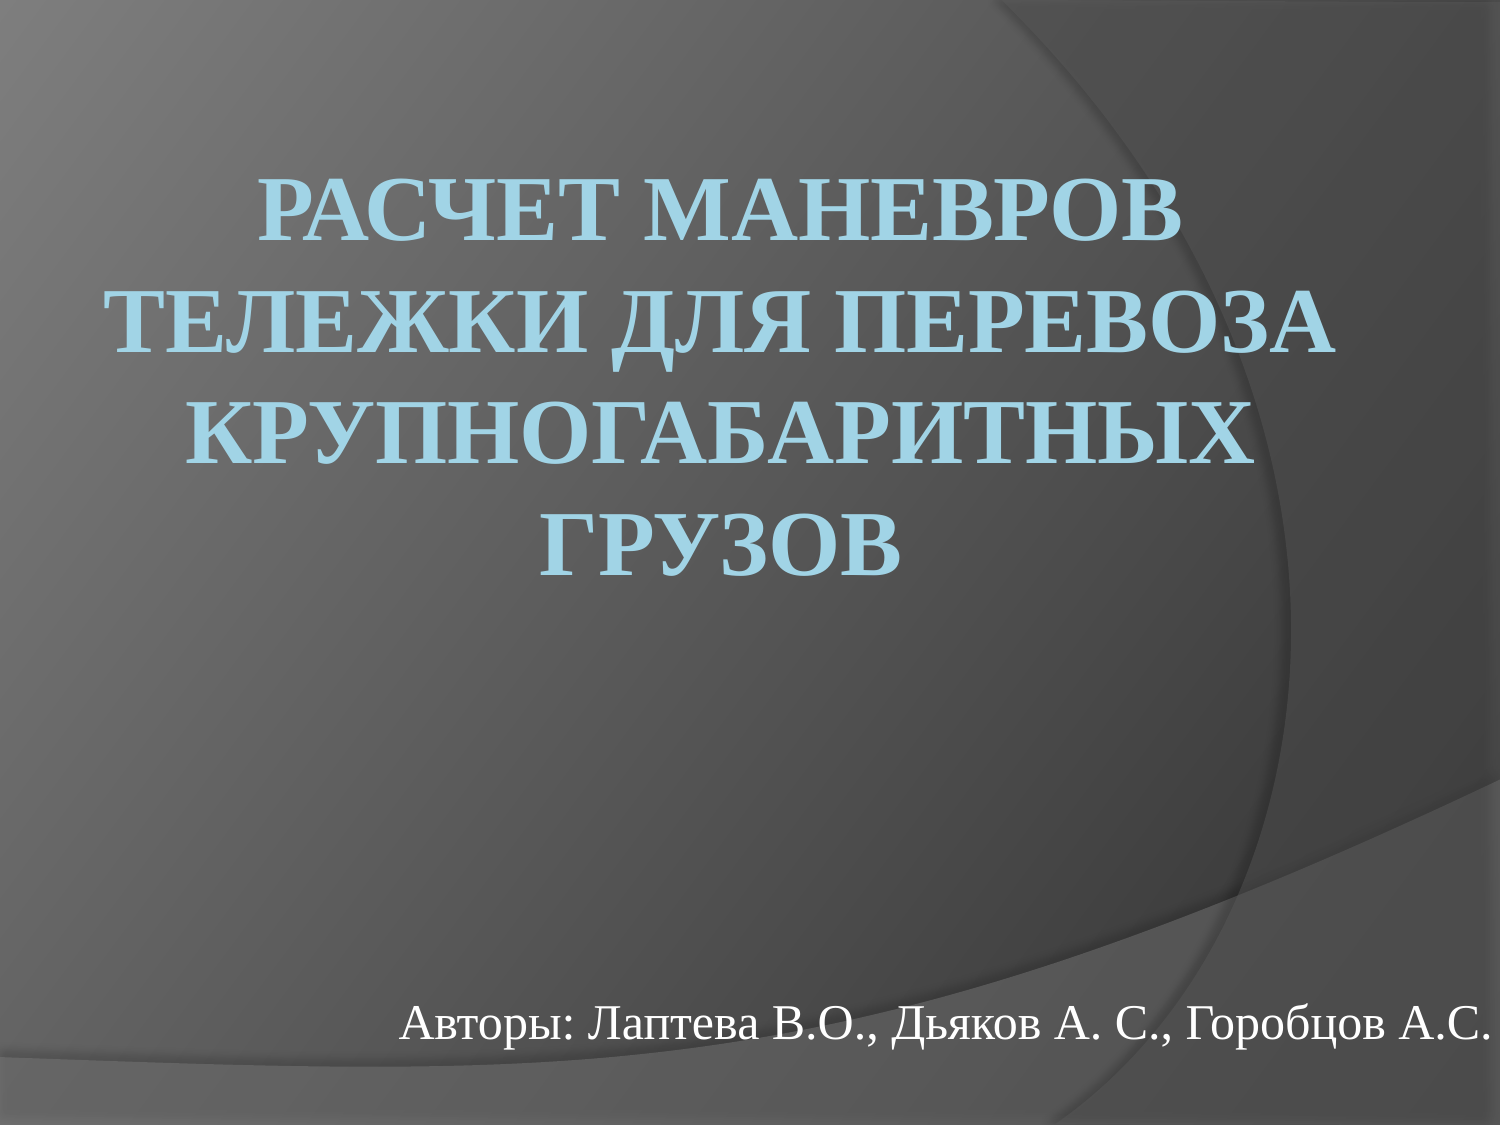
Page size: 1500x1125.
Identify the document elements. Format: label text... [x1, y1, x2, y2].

subtitle Авторы: Лаптева В.О., Дьяков А. С., Горобцов А.С. [155, 902, 1500, 1050]
title Расчет Маневров Тележки для перевоза крупногабаритных грузов [93, 140, 1348, 610]
